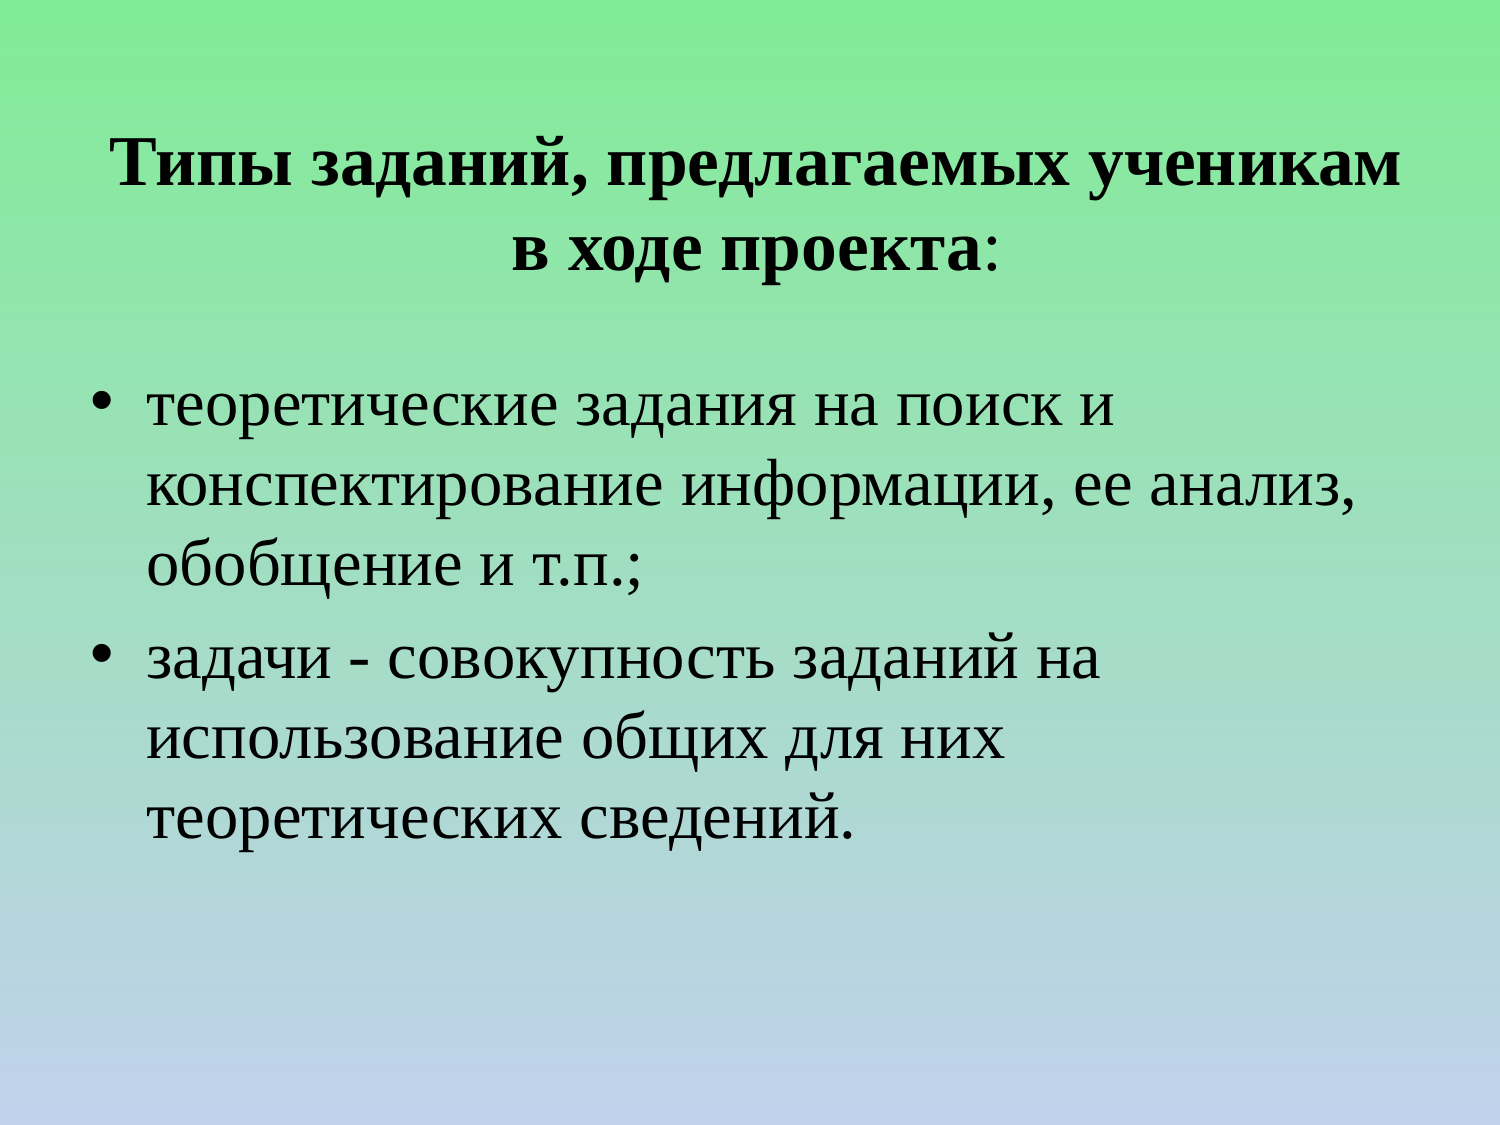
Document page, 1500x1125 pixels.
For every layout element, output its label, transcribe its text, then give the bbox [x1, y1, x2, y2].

list теоретические задания на поиск и конспектирование информации, ее анализ, обобщение и т.п.; задачи - совокупность заданий на использование общих для них теоретических сведений. [75, 351, 1425, 1005]
title Типы заданий, предлагаемых ученикам в ходе проекта: [82, 105, 1432, 293]
